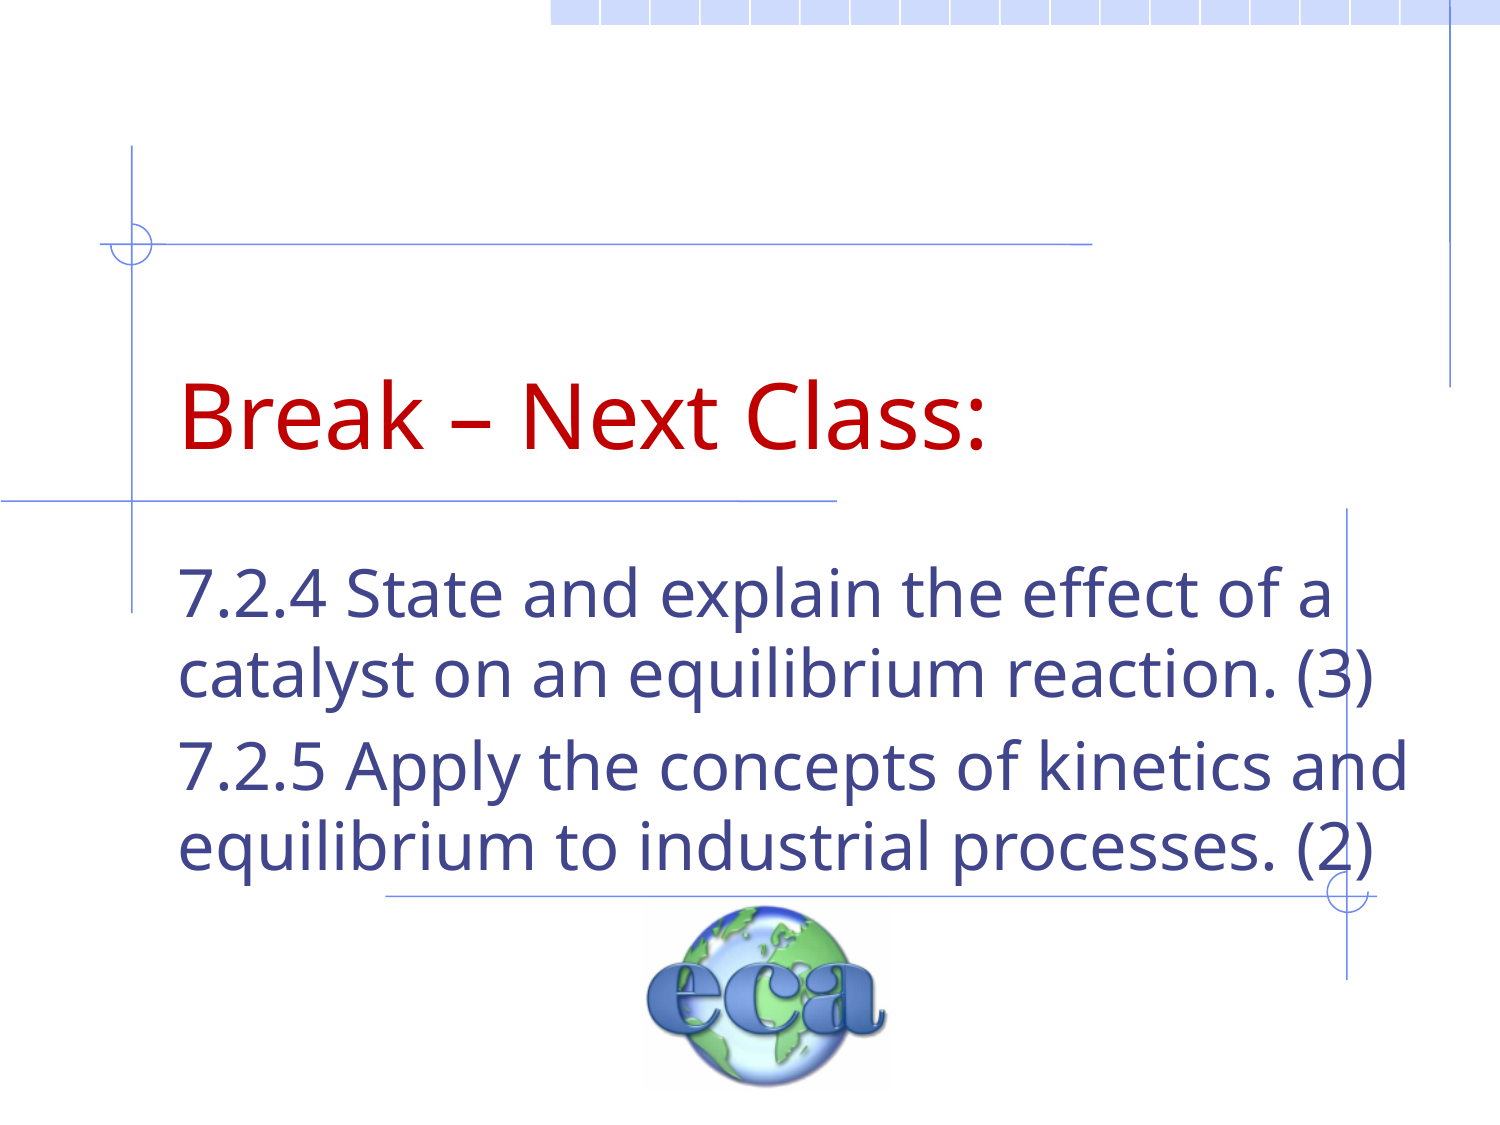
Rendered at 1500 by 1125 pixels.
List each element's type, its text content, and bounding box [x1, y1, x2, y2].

title Break – Next Class: [162, 287, 1438, 476]
subtitle 7.2.4 State and explain the effect of a catalyst on an equilibrium reaction. (3) 7.2.5 Apply the concepts of kinetics and equilibrium to industrial processes. (2) [162, 542, 1500, 858]
picture [644, 902, 891, 1091]
